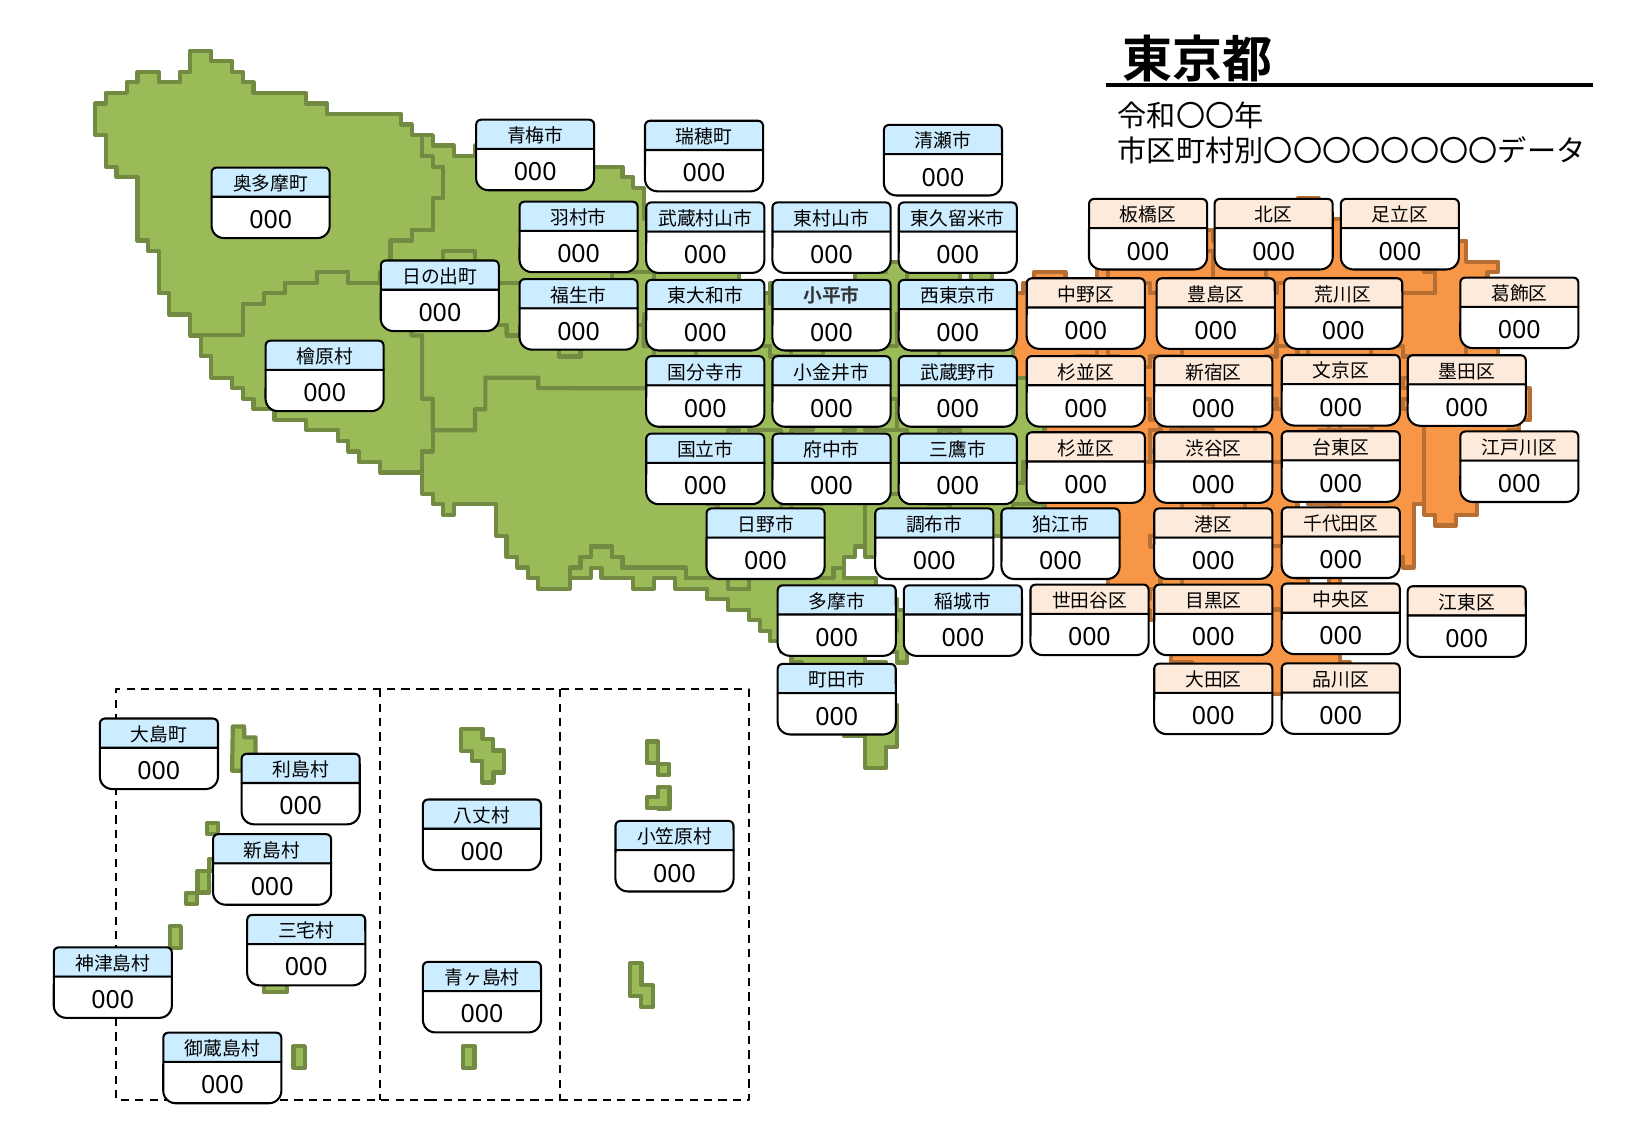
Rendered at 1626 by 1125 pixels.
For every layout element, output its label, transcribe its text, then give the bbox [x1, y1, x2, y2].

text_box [645, 433, 765, 505]
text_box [1026, 355, 1146, 427]
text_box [644, 120, 764, 192]
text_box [1030, 584, 1149, 656]
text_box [898, 355, 1018, 427]
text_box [772, 202, 891, 274]
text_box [1156, 278, 1276, 350]
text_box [1001, 508, 1120, 580]
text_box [1281, 433, 1401, 503]
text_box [163, 1032, 282, 1104]
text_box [1407, 355, 1527, 427]
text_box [422, 799, 542, 871]
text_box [1460, 431, 1579, 503]
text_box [898, 433, 1018, 505]
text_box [1153, 434, 1273, 504]
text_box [475, 119, 595, 191]
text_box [645, 202, 765, 274]
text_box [380, 260, 500, 332]
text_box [1026, 278, 1146, 350]
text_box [1281, 354, 1401, 426]
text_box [645, 279, 765, 351]
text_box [772, 433, 891, 505]
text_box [1281, 509, 1401, 579]
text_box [422, 961, 542, 1033]
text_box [1153, 586, 1273, 656]
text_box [777, 585, 897, 657]
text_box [241, 753, 360, 825]
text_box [1153, 663, 1273, 735]
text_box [903, 585, 1023, 657]
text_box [53, 947, 173, 1019]
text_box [1026, 434, 1146, 504]
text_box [94, 50, 1530, 1101]
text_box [265, 340, 384, 412]
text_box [211, 167, 330, 239]
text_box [645, 355, 765, 427]
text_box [615, 820, 734, 892]
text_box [1281, 586, 1401, 655]
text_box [772, 355, 891, 427]
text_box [1283, 278, 1403, 350]
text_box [706, 509, 825, 580]
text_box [212, 833, 332, 905]
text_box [1153, 509, 1273, 580]
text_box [1460, 277, 1579, 349]
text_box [898, 202, 1018, 274]
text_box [772, 279, 891, 351]
text_box 令和〇〇年 市区町村別〇〇〇〇〇〇〇〇データ [1534, 89, 1601, 175]
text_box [519, 278, 638, 350]
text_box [874, 509, 994, 580]
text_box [519, 201, 638, 273]
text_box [1281, 663, 1401, 735]
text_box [246, 914, 366, 986]
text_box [1407, 586, 1527, 658]
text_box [777, 663, 897, 735]
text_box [1340, 198, 1460, 270]
text_box 東京都 [1107, 20, 1288, 49]
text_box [898, 279, 1018, 351]
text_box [1153, 355, 1273, 427]
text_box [1088, 198, 1208, 270]
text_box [1214, 198, 1333, 270]
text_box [99, 718, 219, 790]
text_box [883, 124, 1003, 196]
